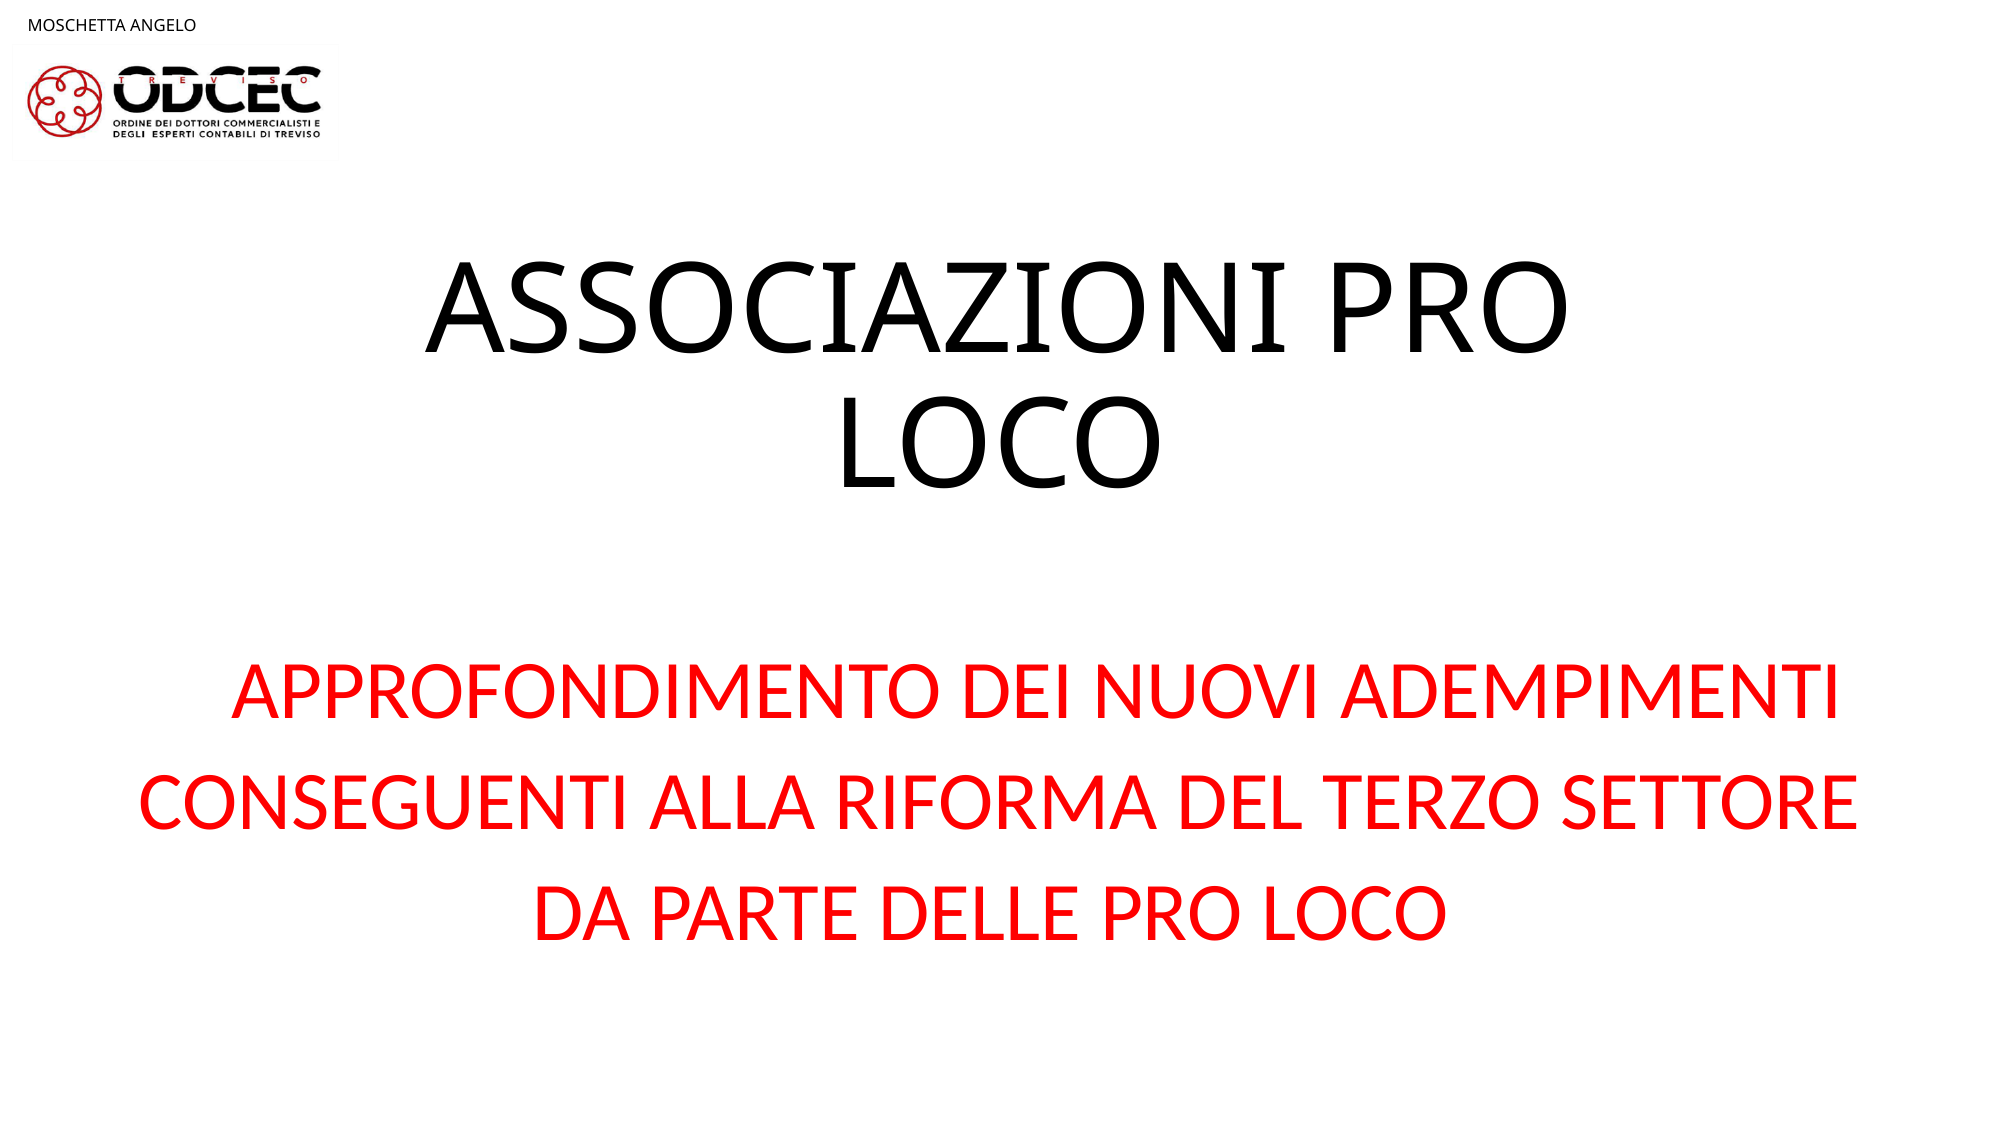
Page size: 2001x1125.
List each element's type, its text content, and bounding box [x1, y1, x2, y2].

title MOSCHETTA ANGELO [12, 3, 339, 44]
text_box ASSOCIAZIONI PRO LOCO [249, 184, 1750, 474]
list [12, 44, 339, 161]
text_box APPROFONDIMENTO DEI NUOVI ADEMPIMENTI CONSEGUENTI ALLA RIFORMA DEL TERZO SETTORE DA PARTE DELLE PRO LOCO [85, 474, 1915, 1050]
